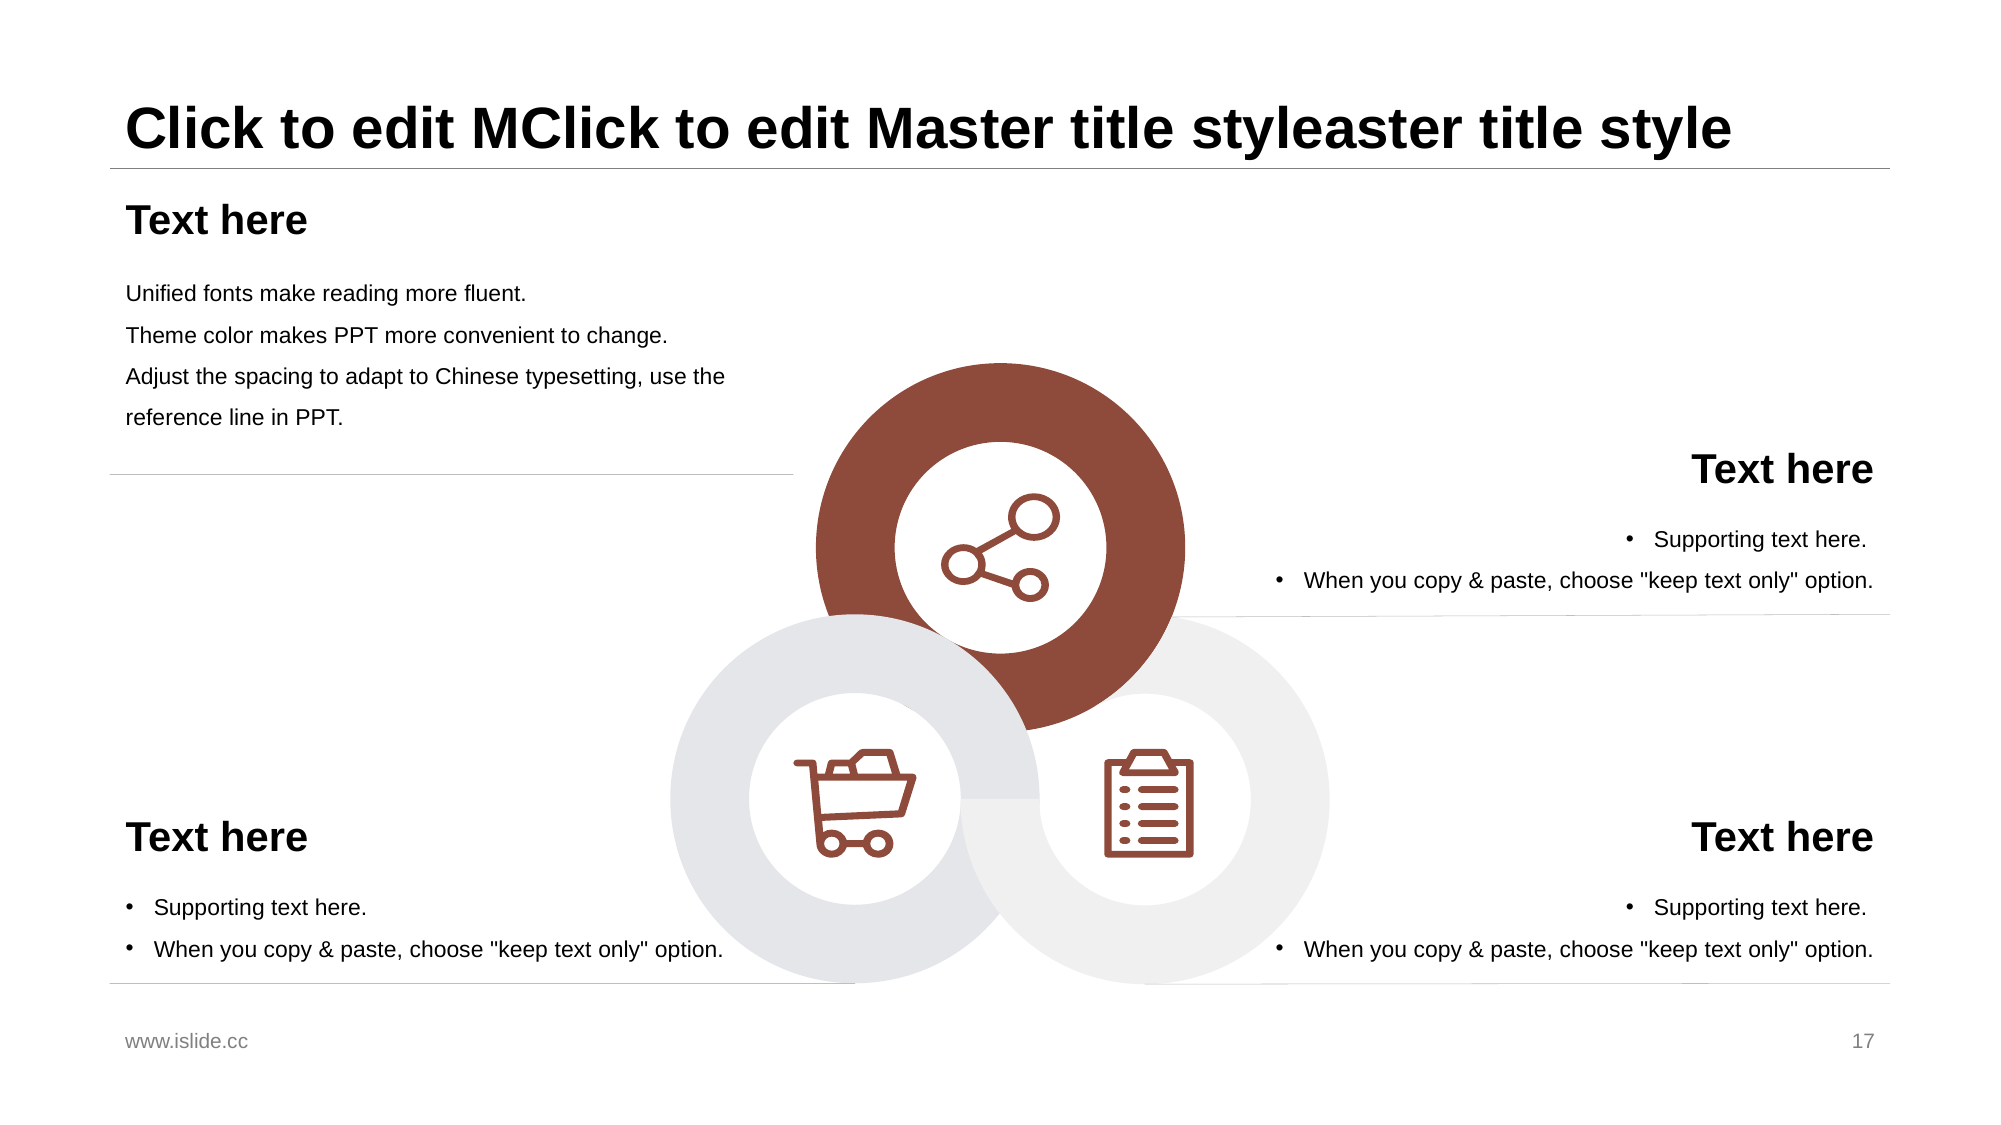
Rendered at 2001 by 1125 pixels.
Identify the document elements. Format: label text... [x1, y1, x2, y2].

title Click to edit MClick to edit Master title styleaster title style [109, 0, 1890, 169]
slide_number 17 [1412, 1023, 1890, 1058]
footer www.islide.cc [109, 1023, 790, 1058]
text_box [109, 185, 1890, 986]
